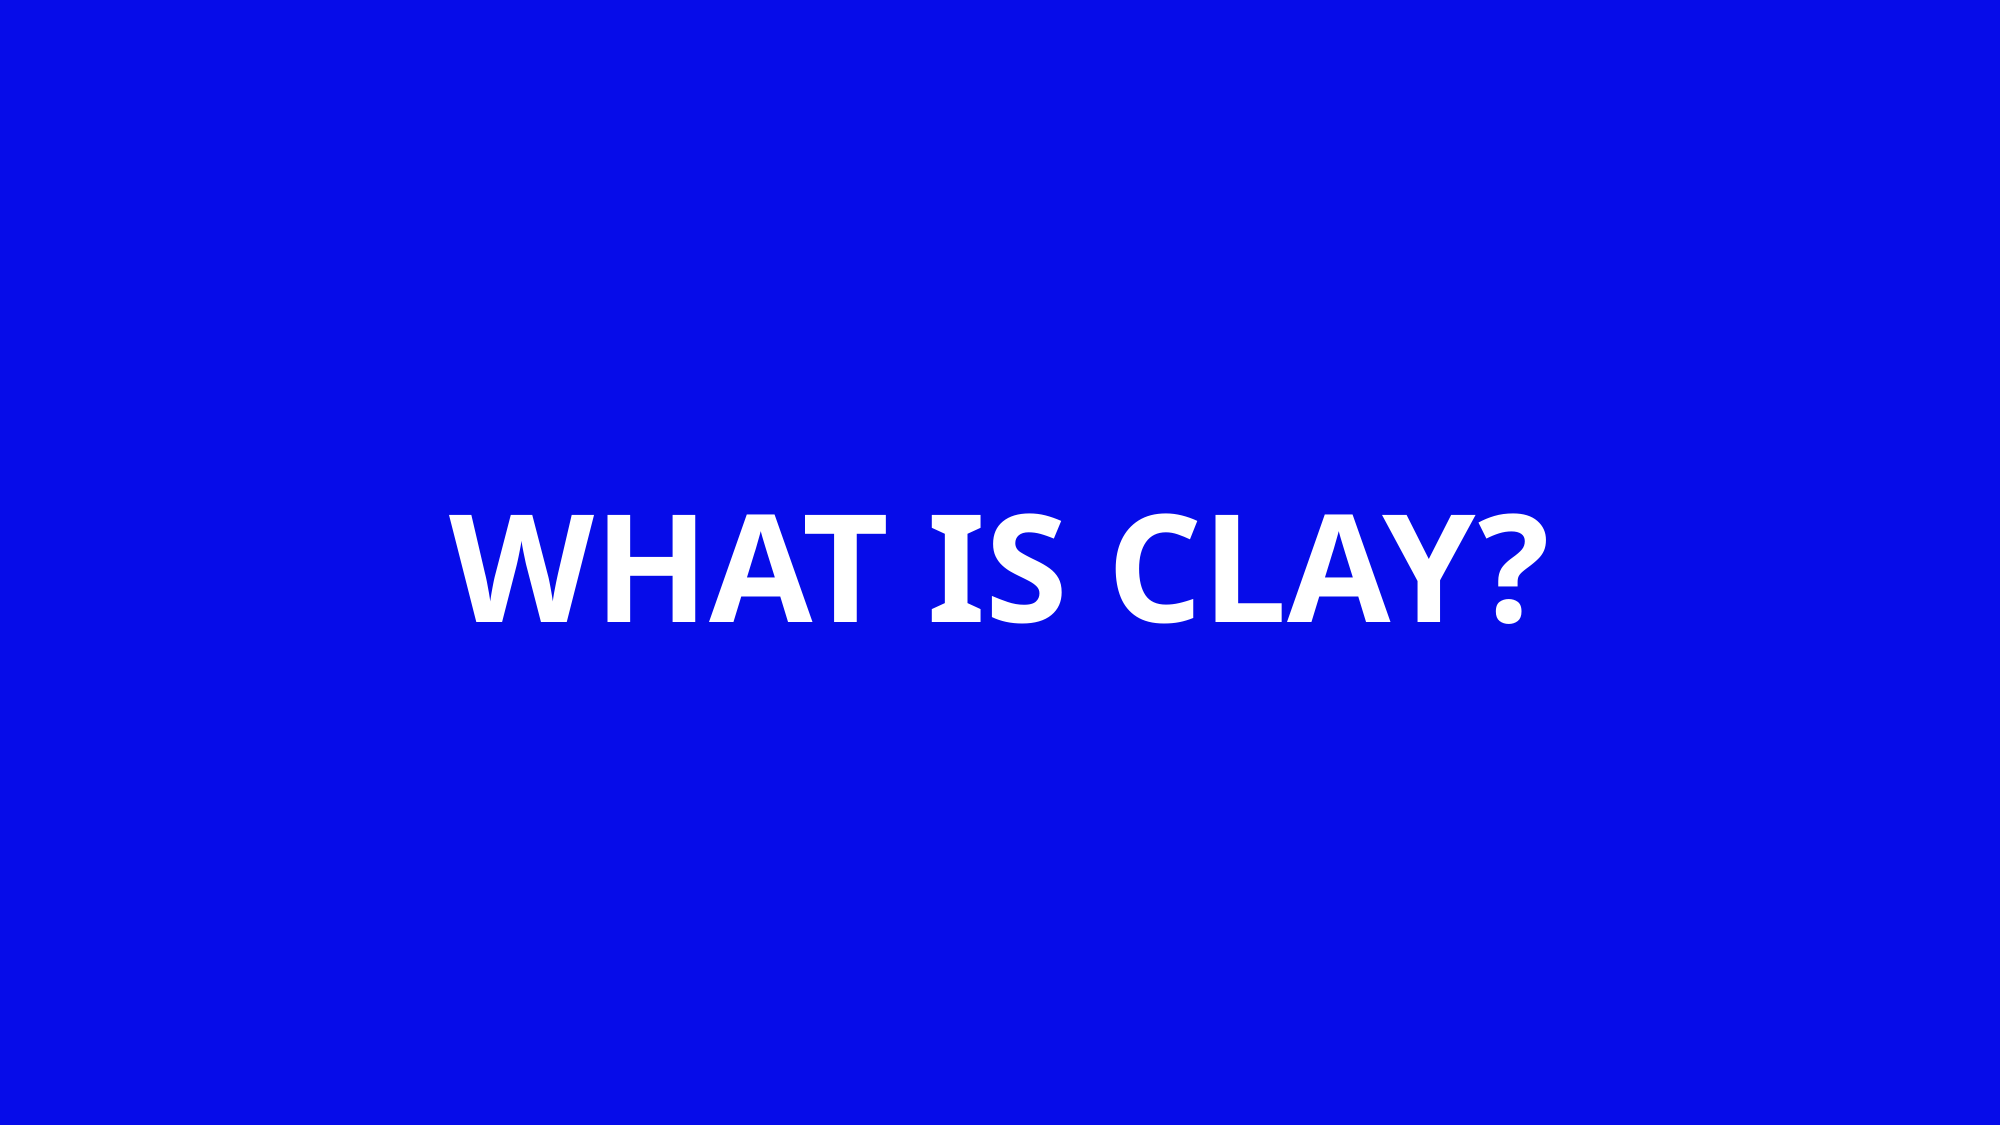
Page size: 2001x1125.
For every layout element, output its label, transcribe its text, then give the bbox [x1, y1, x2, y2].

text_box WHAT IS CLAY? [0, 0, 2000, 1125]
